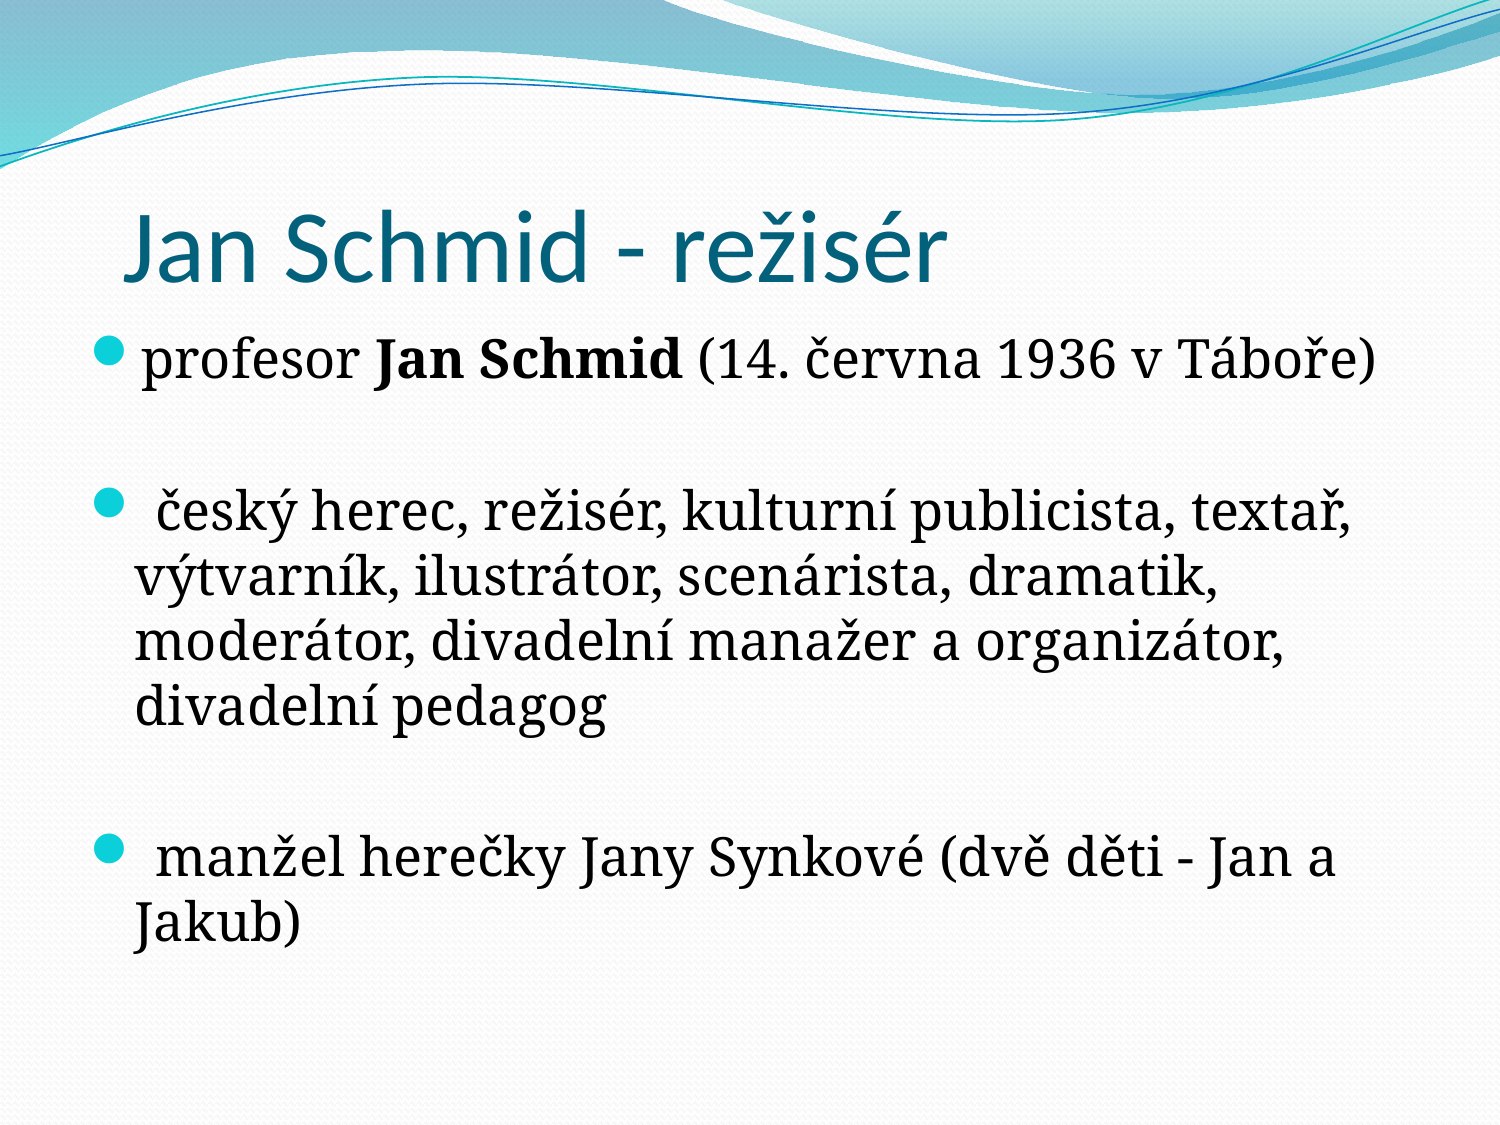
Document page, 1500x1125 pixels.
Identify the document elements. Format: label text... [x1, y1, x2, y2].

title Jan Schmid - režisér [75, 115, 1425, 303]
list profesor Jan Schmid (14. června 1936 v Táboře) český herec, režisér, kulturní publicista, textař, výtvarník, ilustrátor, scenárista, dramatik, moderátor, divadelní manažer a organizátor, divadelní pedagog manžel herečky Jany Synkové (dvě děti - Jan a Jakub) [75, 317, 1425, 1038]
